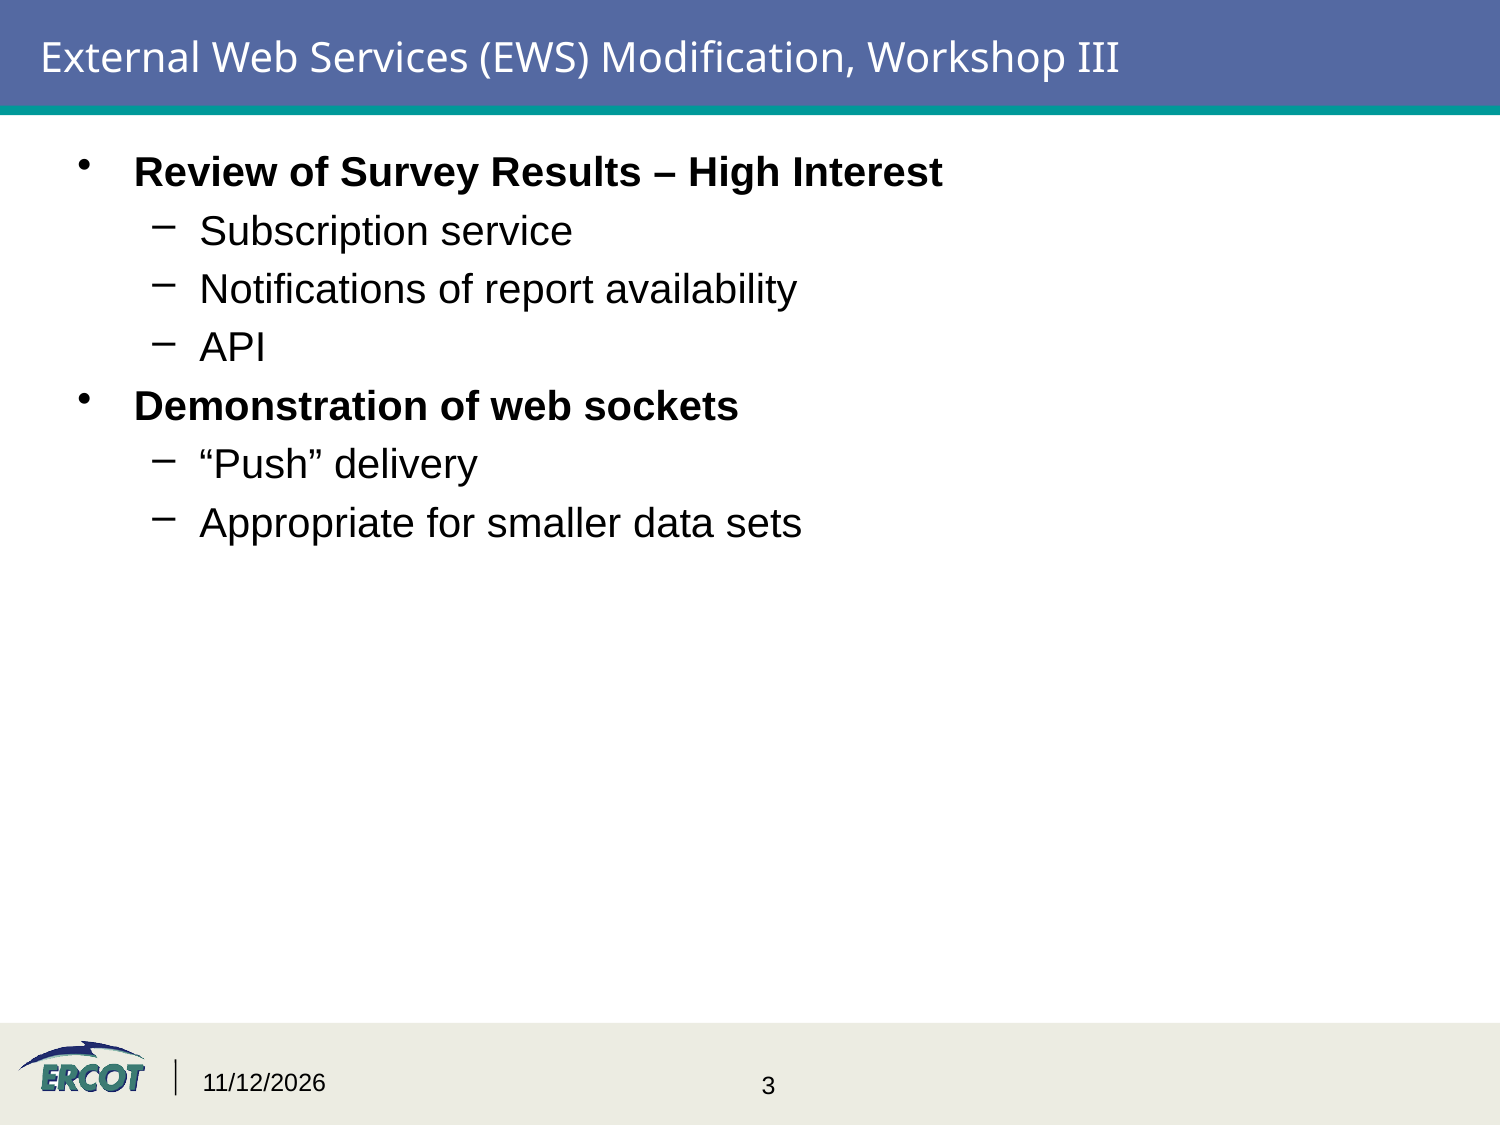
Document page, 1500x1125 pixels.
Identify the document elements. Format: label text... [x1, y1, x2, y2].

title External Web Services (EWS) Modification, Workshop III [24, 0, 1450, 113]
picture [10, 1031, 151, 1111]
list Review of Survey Results – High Interest Subscription service Notifications of report availability API Demonstration of web sockets “Push” delivery Appropriate for smaller data sets [62, 137, 1413, 1013]
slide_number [187, 1059, 538, 1113]
